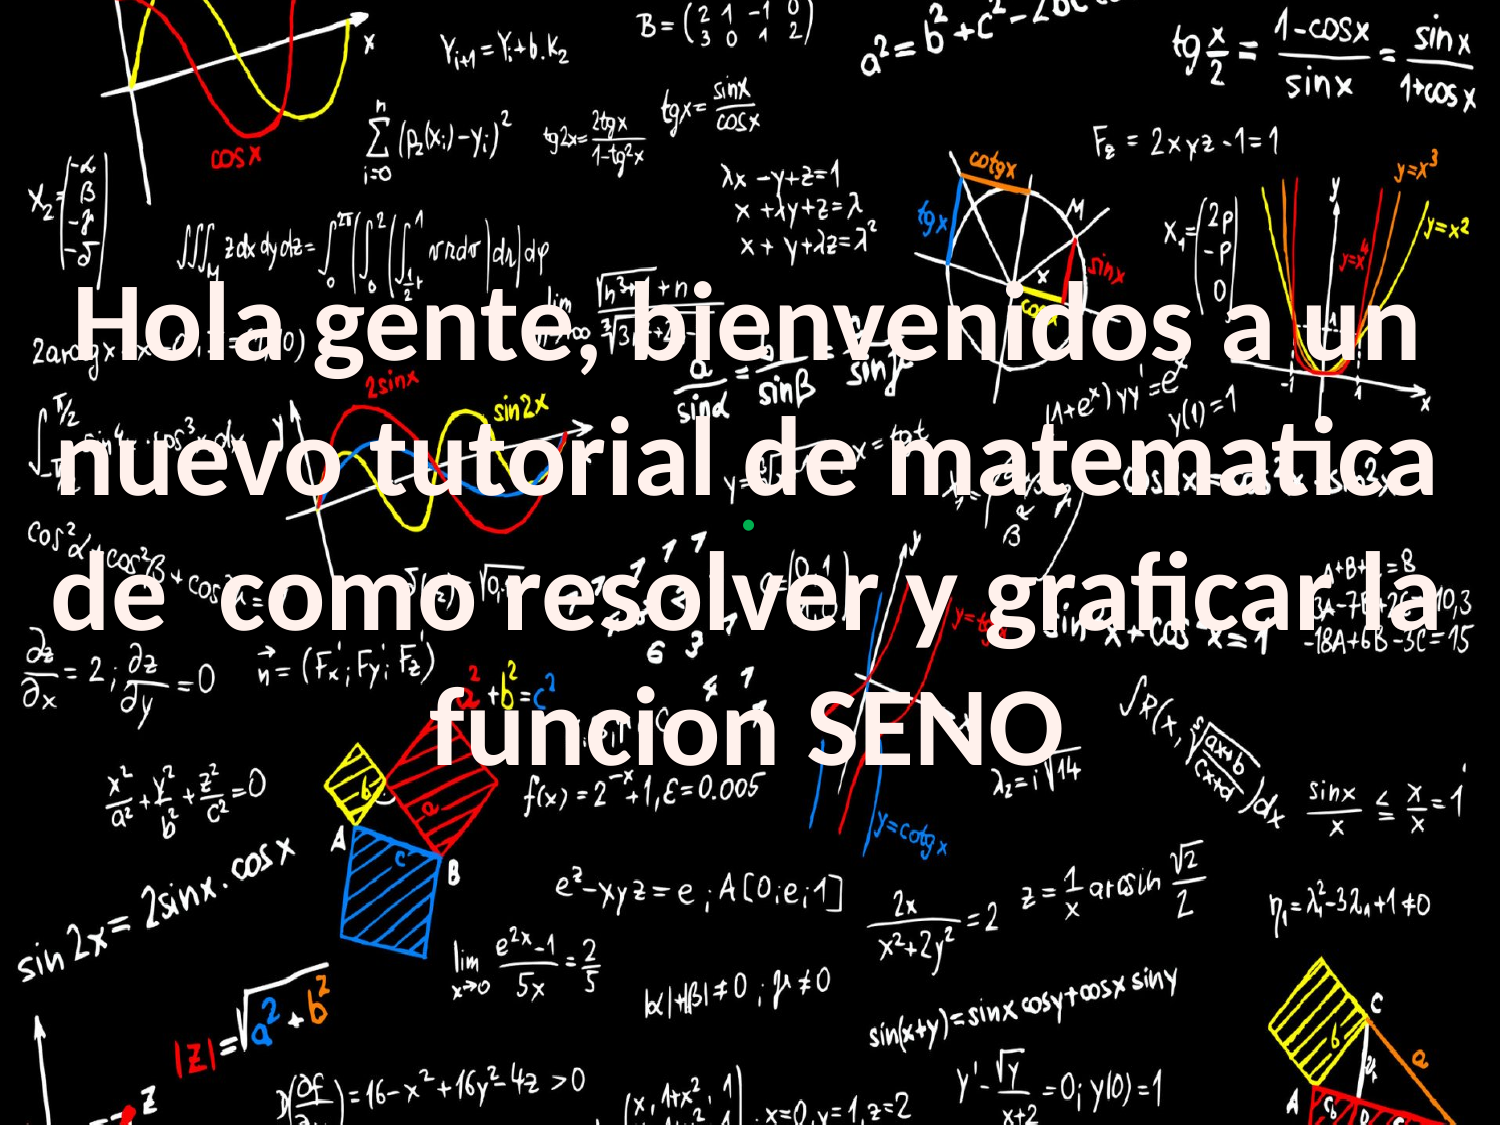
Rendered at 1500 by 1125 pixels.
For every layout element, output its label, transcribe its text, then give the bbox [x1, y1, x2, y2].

text_box Hola gente, bienvenidos a un nuevo tutorial de matematica de como resolver y graficar la funcion SENO [0, 240, 1498, 796]
picture [0, 0, 1500, 1125]
